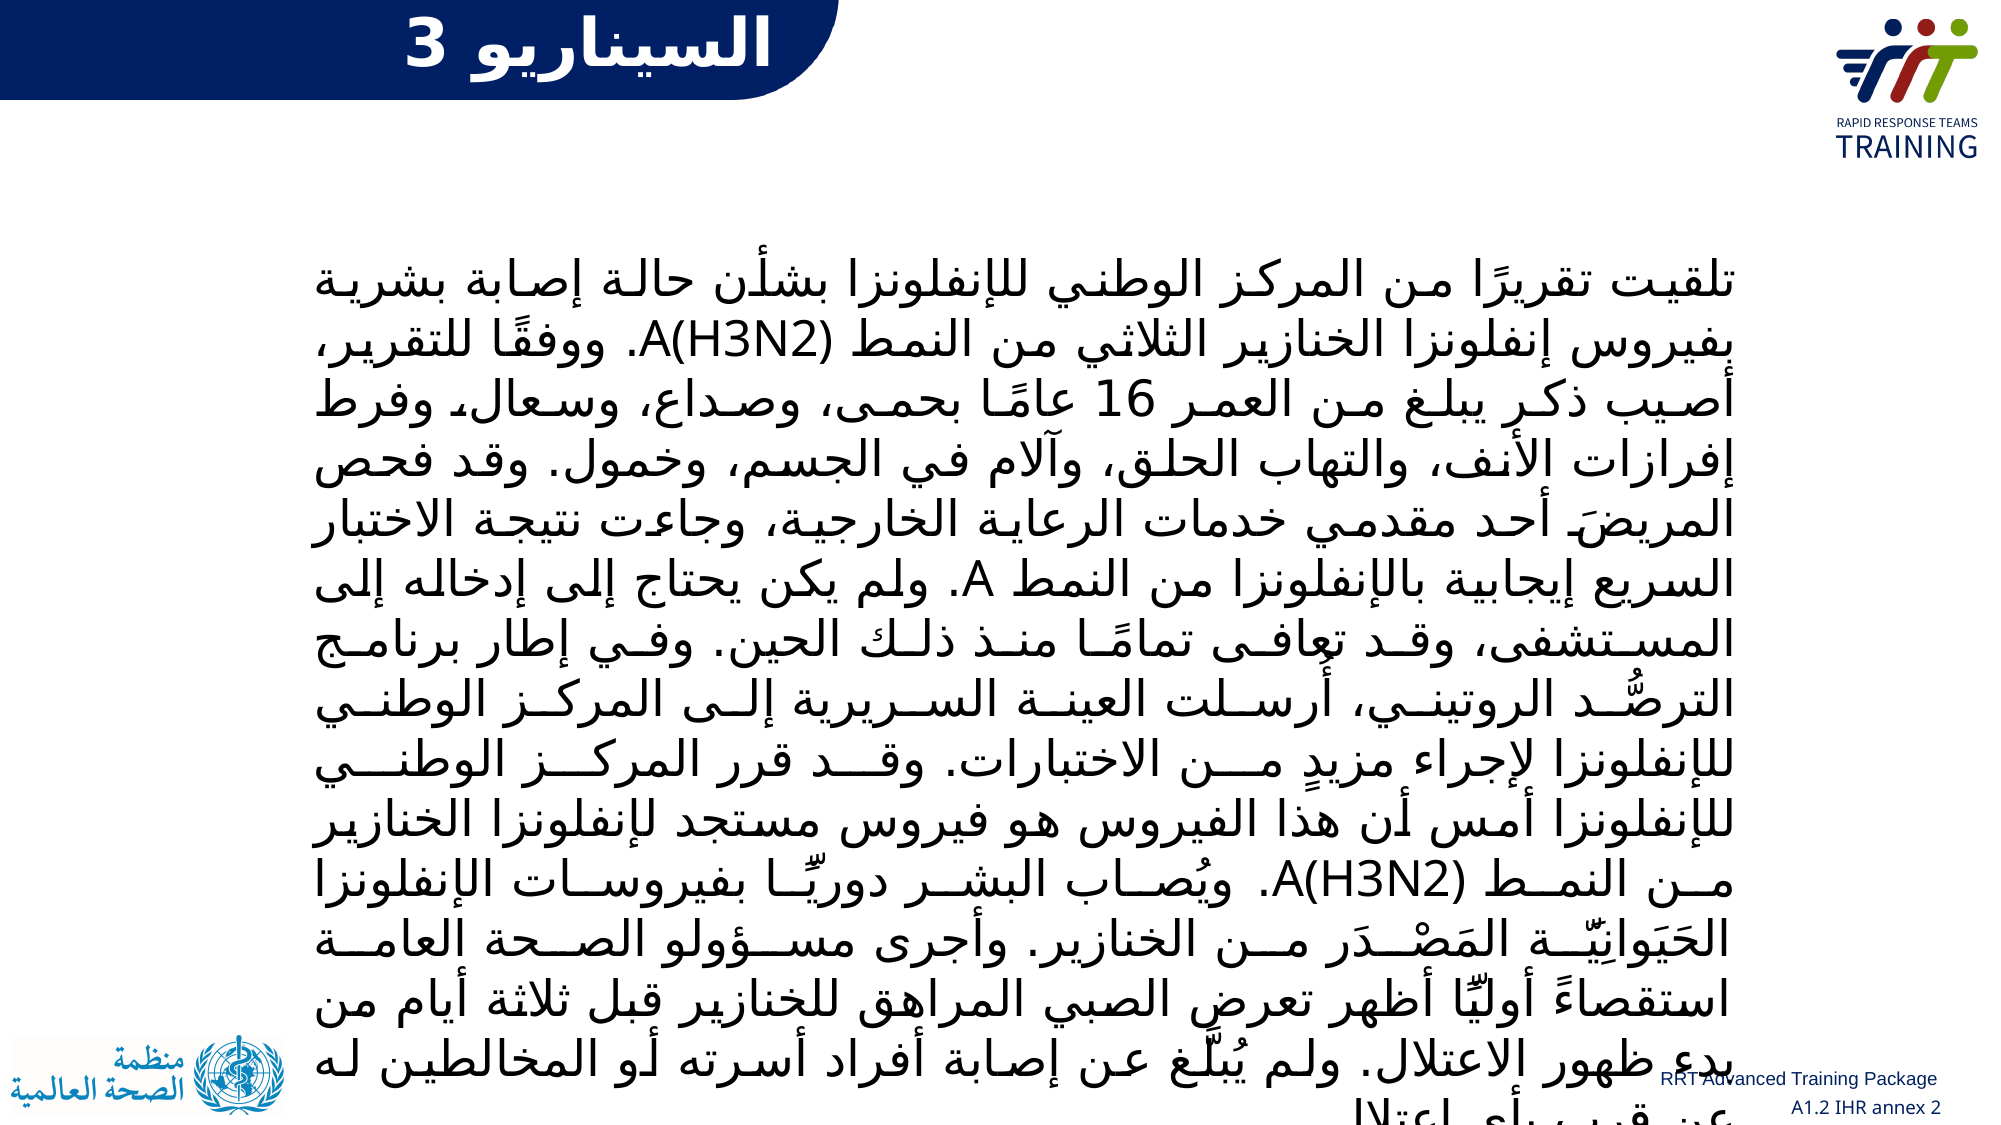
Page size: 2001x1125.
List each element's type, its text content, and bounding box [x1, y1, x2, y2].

picture [1835, 19, 1978, 167]
picture [11, 1035, 284, 1115]
picture [241, 1050, 247, 1059]
picture [783, 0, 839, 100]
title السيناريو 3 [0, 0, 783, 106]
text_box تلقيت تقريرًا من المركز الوطني للإنفلونزا بشأن حالة إصابة بشرية بفيروس إنفلونزا الخنازير الثلاثي من النمط A(H3N2). ووفقًا للتقرير، أصيب ذكر يبلغ من العمر 16 عامًا بحمى، وصداع، وسعال، وفرط إفرازات الأنف، والتهاب الحلق، وآلام في الجسم، وخمول. وقد فحص المريضَ أحد مقدمي خدمات الرعاية الخارجية، وجاءت نتيجة الاختبار السريع إيجابية بالإنفلونزا من النمط A. ولم يكن يحتاج إلى إدخاله إلى المستشفى، وقد تعافى تمامًا منذ ذلك الحين. وفي إطار برنامج الترصُّد الروتيني، أُرسلت العينة السريرية إلى المركز الوطني للإنفلونزا لإجراء مزيدٍ من الاختبارات. وقد قرر المركز الوطني للإنفلونزا أمس أن هذا الفيروس هو فيروس مستجد لإنفلونزا الخنازير من النمط A(H3N2). ويُصاب البشر دوريًّا بفيروسات الإنفلونزا الحَيَوانِيَّة المَصْدَر من الخنازير. وأجرى مسؤولو الصحة العامة استقصاءً أوليًّا أظهر تعرض الصبي المراهق للخنازير قبل ثلاثة أيام من بدء ظهور الاعتلال. ولم يُبلَّغ عن إصابة أفراد أسرته أو المخالطين له عن قرب بأي اعتلال. [306, 238, 1745, 1125]
